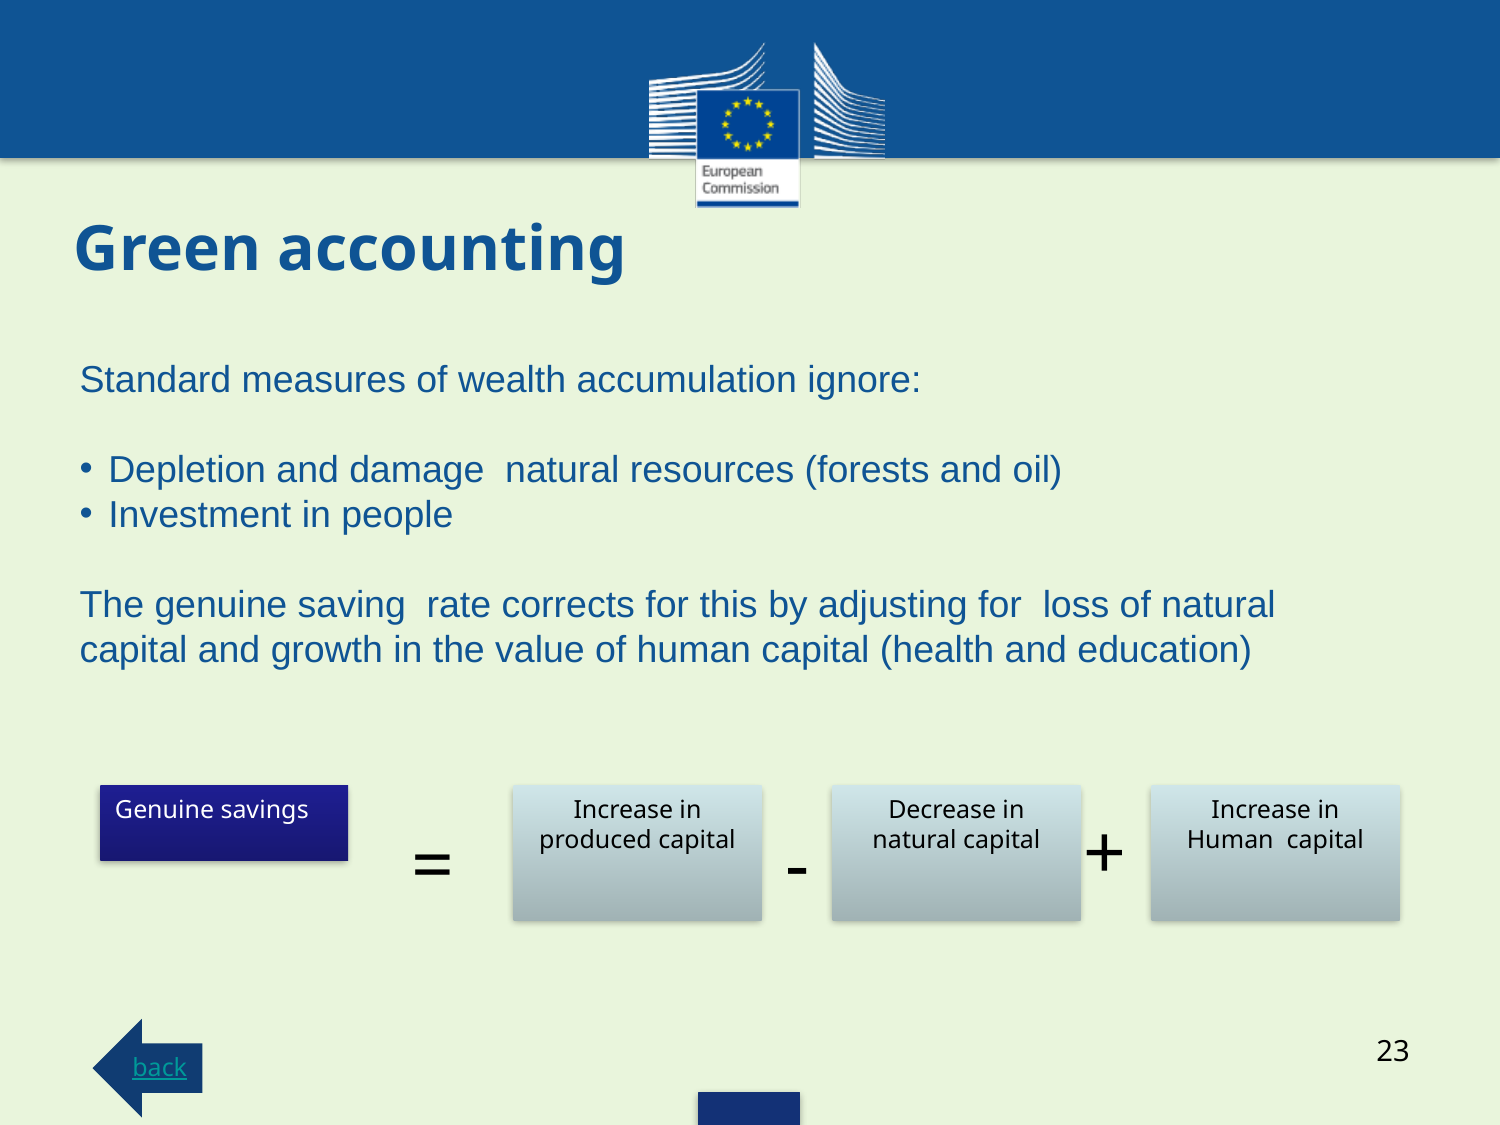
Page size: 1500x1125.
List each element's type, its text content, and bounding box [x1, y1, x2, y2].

text_box Decrease in natural capital [832, 785, 1081, 921]
picture [649, 42, 885, 143]
text_box + [1069, 797, 1139, 903]
text_box = [396, 809, 470, 915]
text_box back [92, 1018, 203, 1118]
text_box Genuine savings [100, 785, 349, 861]
text_box Increase in produced capital [513, 785, 762, 921]
text_box Increase in Human capital [1151, 785, 1400, 921]
title Green accounting [0, 143, 1351, 348]
slide_number 23 [1074, 1024, 1426, 1103]
text_box - [763, 809, 826, 915]
text_box Standard measures of wealth accumulation ignore: Depletion and damage natural resources (forests and oil) Investment in people The genuine saving rate corrects for this by adjusting for loss of natural capital and growth in the value of human capital (health and education) [64, 347, 1353, 678]
